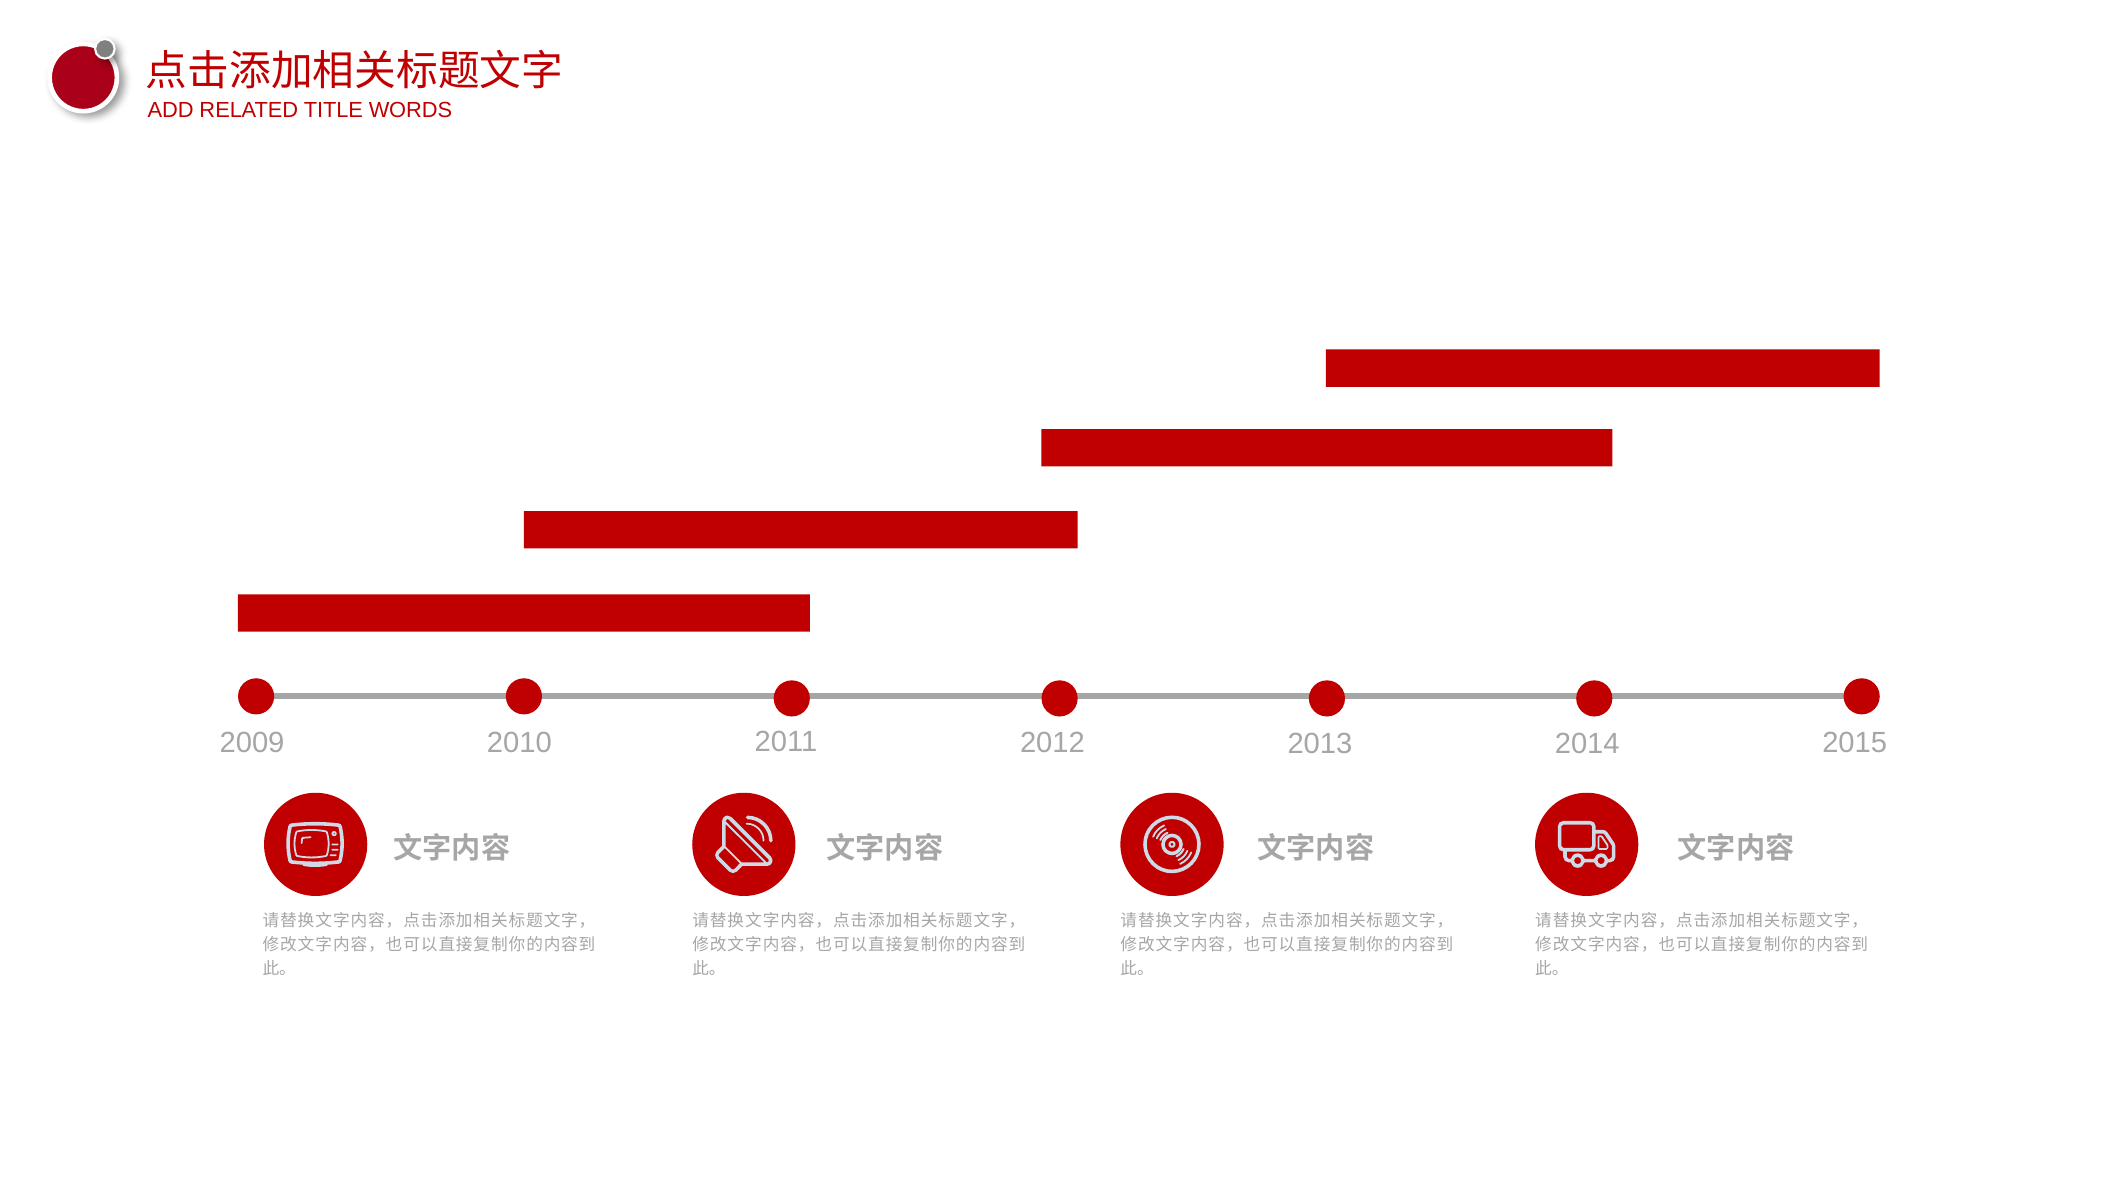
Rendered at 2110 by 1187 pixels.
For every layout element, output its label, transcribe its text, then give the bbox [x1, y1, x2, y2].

text_box 请替换文字内容，点击添加相关标题文字，修改文字内容，也可以直接复制你的内容到此。 [262, 905, 596, 978]
text_box 2012 [1019, 716, 1085, 759]
text_box [523, 510, 1079, 549]
text_box [1325, 348, 1881, 388]
text_box [1308, 679, 1346, 696]
text_box [263, 791, 369, 898]
text_box [1575, 679, 1614, 696]
text_box [1119, 791, 1225, 898]
text_box 2009 [219, 716, 285, 759]
text_box 请替换文字内容，点击添加相关标题文字，修改文字内容，也可以直接复制你的内容到此。 [1120, 905, 1454, 978]
text_box [1040, 679, 1079, 696]
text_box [714, 815, 773, 874]
text_box [504, 677, 544, 696]
text_box [1575, 697, 1614, 716]
text_box [1040, 428, 1613, 467]
text_box [1040, 697, 1079, 716]
text_box 2013 [1287, 716, 1353, 759]
text_box [1842, 677, 1881, 716]
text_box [1143, 815, 1201, 874]
text_box [236, 677, 276, 716]
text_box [286, 821, 344, 867]
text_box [1557, 820, 1616, 868]
text_box [772, 679, 811, 696]
text_box [504, 697, 543, 716]
text_box 点击添加相关标题文字 [145, 43, 564, 95]
text_box [94, 37, 116, 60]
text_box 文字内容 [826, 822, 944, 865]
text_box 文字内容 [393, 822, 511, 865]
text_box [1307, 697, 1347, 716]
text_box 文字内容 [1257, 822, 1375, 865]
text_box [1534, 791, 1640, 898]
text_box 2015 [1822, 716, 1888, 759]
text_box 2010 [486, 716, 552, 759]
text_box [48, 42, 118, 113]
text_box [772, 697, 811, 715]
text_box 请替换文字内容，点击添加相关标题文字，修改文字内容，也可以直接复制你的内容到此。 [692, 905, 1026, 978]
text_box ADD RELATED TITLE WORDS [147, 96, 453, 123]
text_box 2014 [1554, 716, 1620, 759]
text_box [691, 791, 797, 898]
text_box [237, 593, 811, 633]
text_box 文字内容 [1677, 822, 1795, 865]
text_box 2011 [754, 715, 818, 758]
text_box 请替换文字内容，点击添加相关标题文字，修改文字内容，也可以直接复制你的内容到此。 [1535, 905, 1869, 978]
